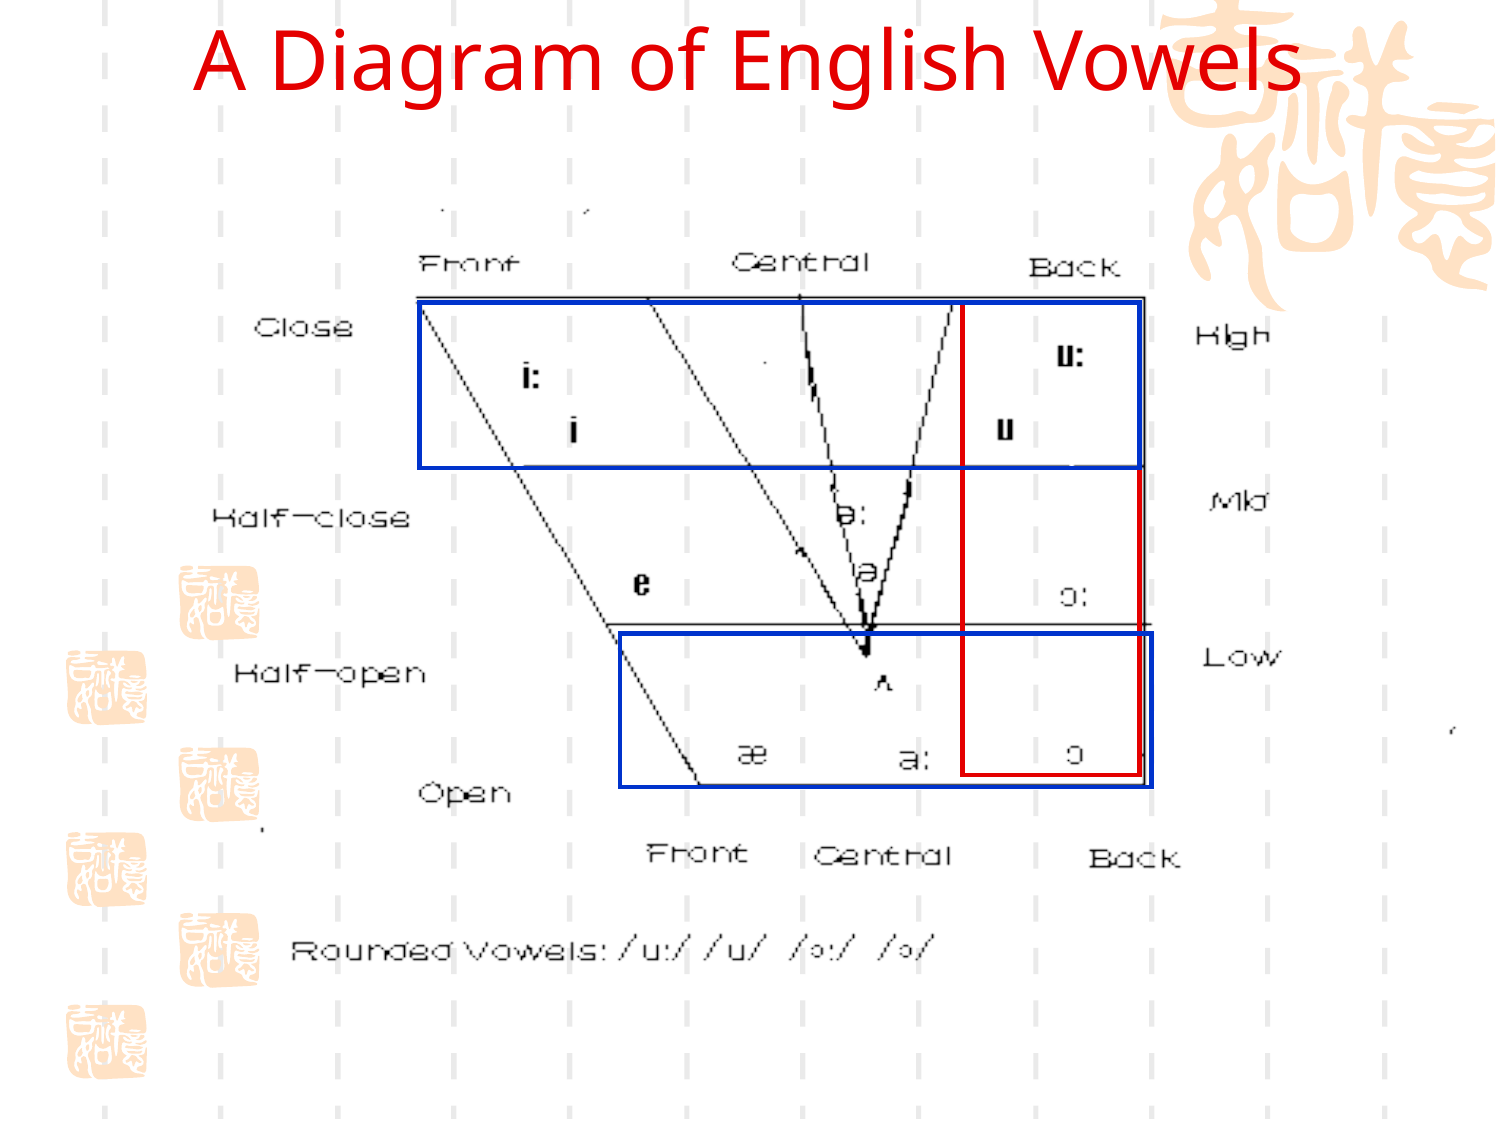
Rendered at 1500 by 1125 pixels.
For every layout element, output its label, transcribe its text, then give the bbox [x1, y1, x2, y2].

title A Diagram of English Vowels [48, 0, 1451, 83]
picture [52, 79, 1500, 1125]
